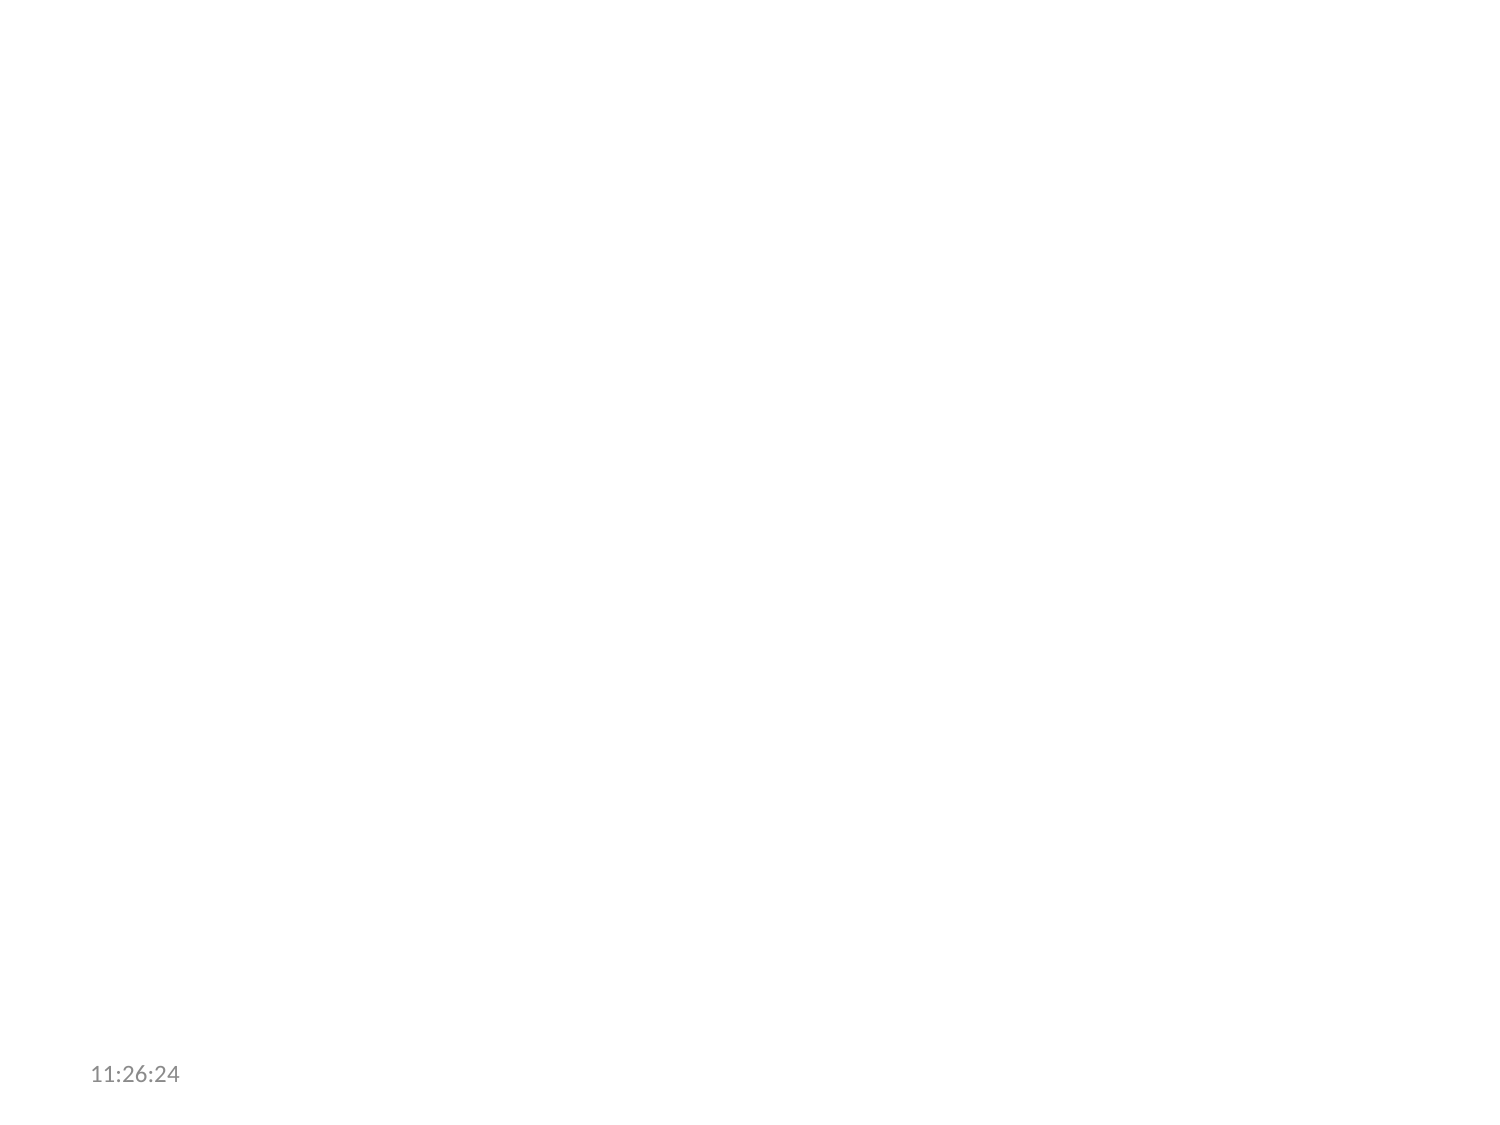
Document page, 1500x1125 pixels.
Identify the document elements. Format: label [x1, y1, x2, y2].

slide_number [75, 1042, 425, 1103]
